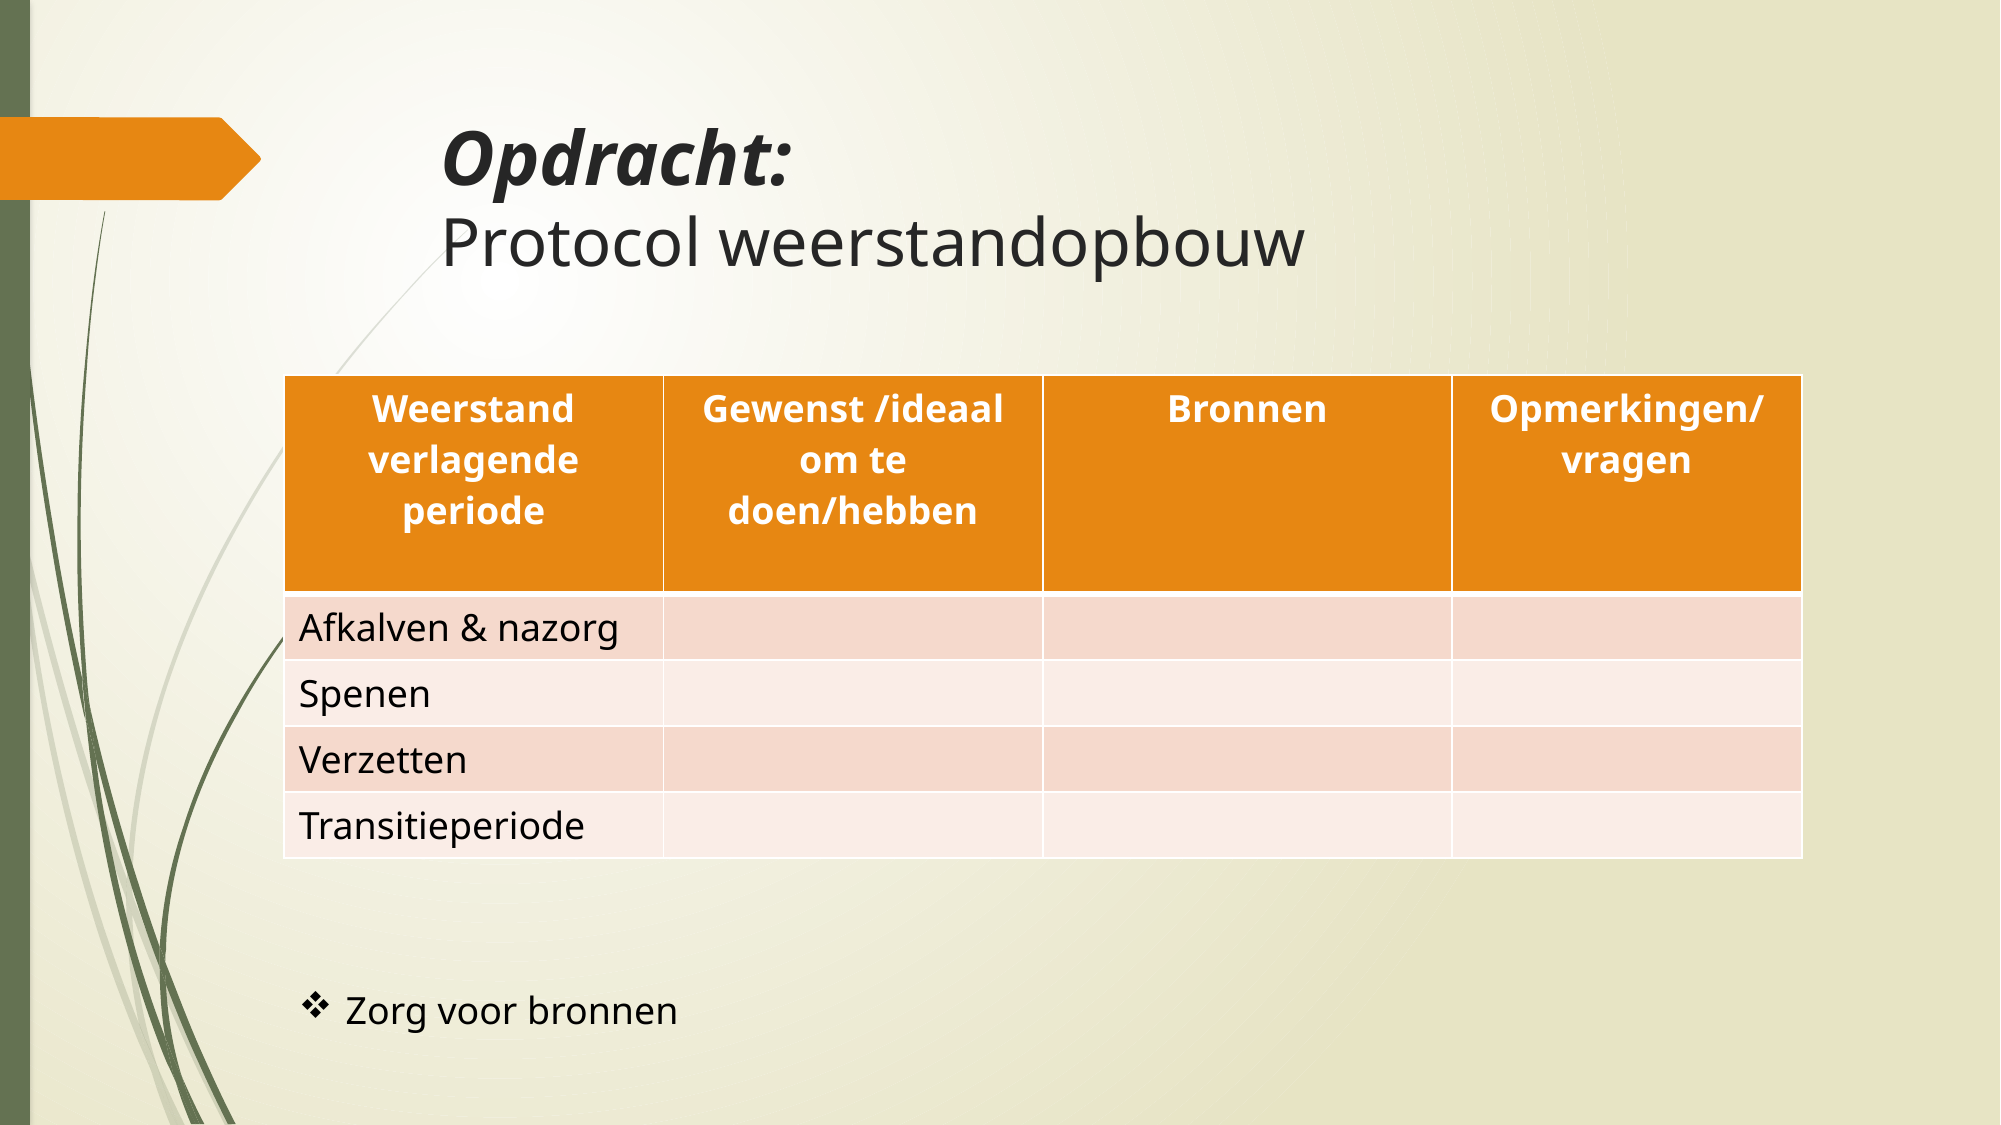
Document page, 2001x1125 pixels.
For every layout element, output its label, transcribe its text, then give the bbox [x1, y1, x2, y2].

table_cell [664, 727, 1042, 791]
table_header Bronnen [1044, 376, 1451, 591]
table_cell [664, 597, 1042, 659]
table_cell [1453, 727, 1801, 791]
title Opdracht: Protocol weerstandopbouw [425, 102, 1888, 313]
table_cell [1044, 597, 1451, 659]
table_cell [664, 793, 1042, 857]
table_header Opmerkingen/ vragen [1453, 376, 1801, 591]
table_cell Spenen [285, 661, 663, 725]
table_header Gewenst /ideaal om te doen/hebben [664, 376, 1042, 591]
table_cell [1453, 661, 1801, 725]
table_header Weerstand verlagende periode [285, 376, 663, 591]
table_cell Transitieperiode [285, 793, 663, 857]
table_cell [1453, 793, 1801, 857]
table_cell [1453, 597, 1801, 659]
table_cell [1044, 793, 1451, 857]
table_cell Verzetten [285, 727, 663, 791]
text_box Zorg voor bronnen [283, 979, 1356, 1040]
table_cell [1044, 661, 1451, 725]
table_cell Afkalven & nazorg [285, 597, 663, 659]
table_cell [1044, 727, 1451, 791]
table_cell [664, 661, 1042, 725]
